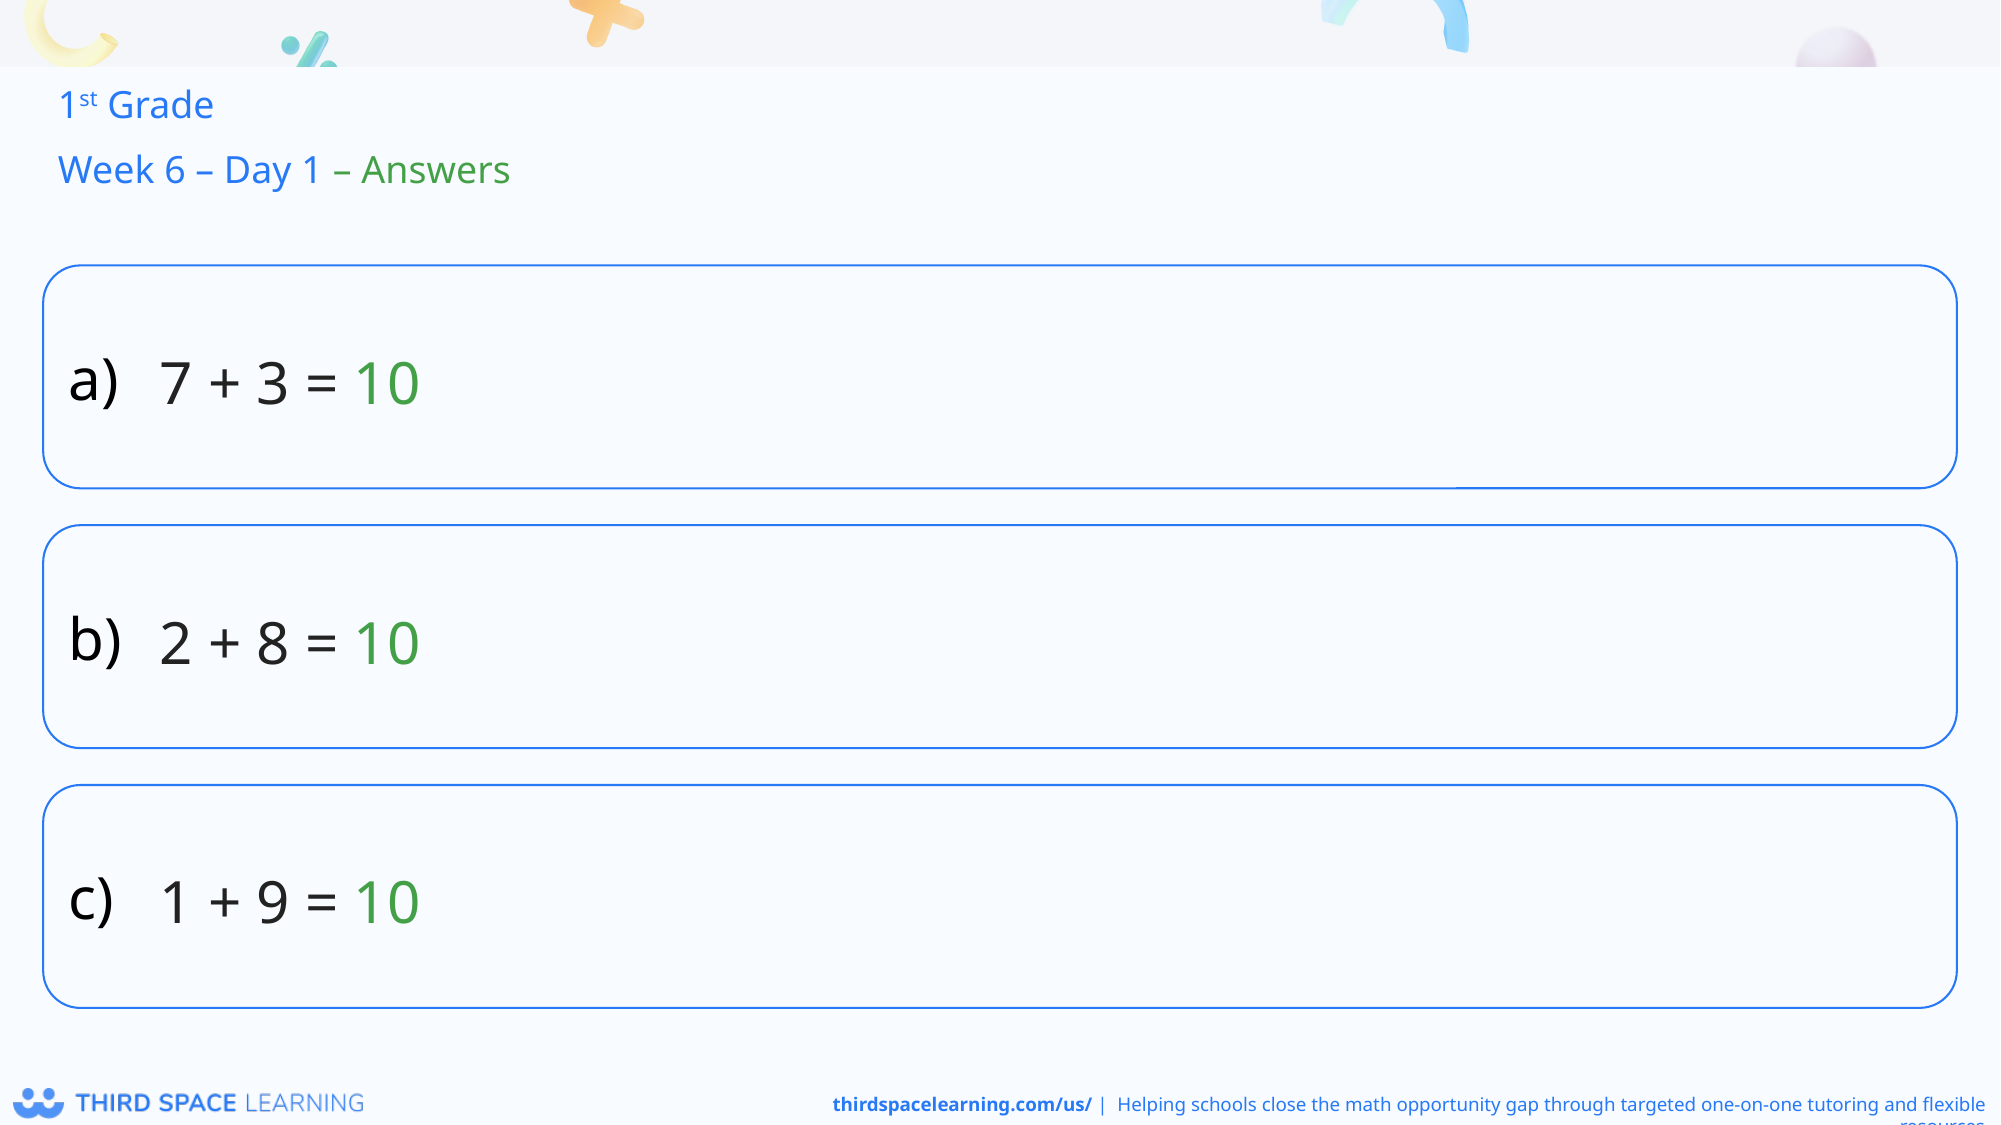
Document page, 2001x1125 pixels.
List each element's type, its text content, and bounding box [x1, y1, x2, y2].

text_box 1st Grade Week 6 – Day 1 – Answers [43, 73, 705, 212]
list 2 + 8 = 10 [144, 548, 1922, 734]
picture [13, 1088, 365, 1119]
list 1 + 9 = 10 [144, 807, 1922, 994]
list 7 + 3 = 10 [144, 288, 1922, 474]
picture [0, 0, 2000, 67]
